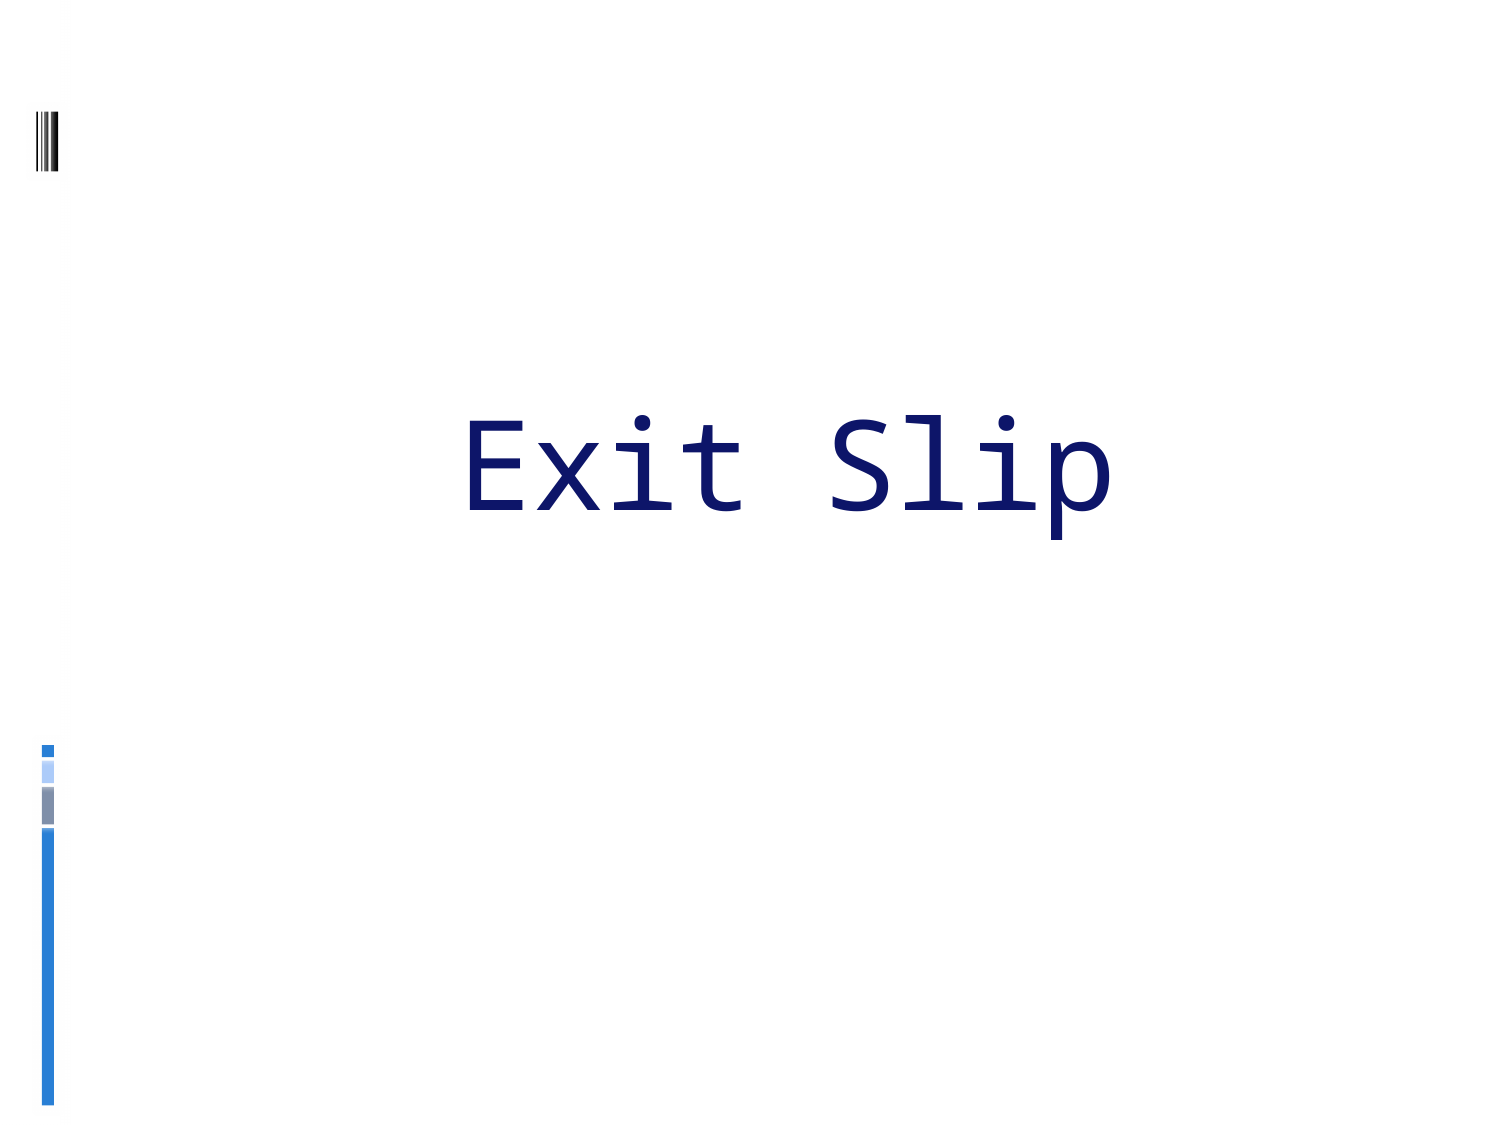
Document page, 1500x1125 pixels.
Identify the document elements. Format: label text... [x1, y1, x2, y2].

title Exit Slip [150, 83, 1425, 838]
